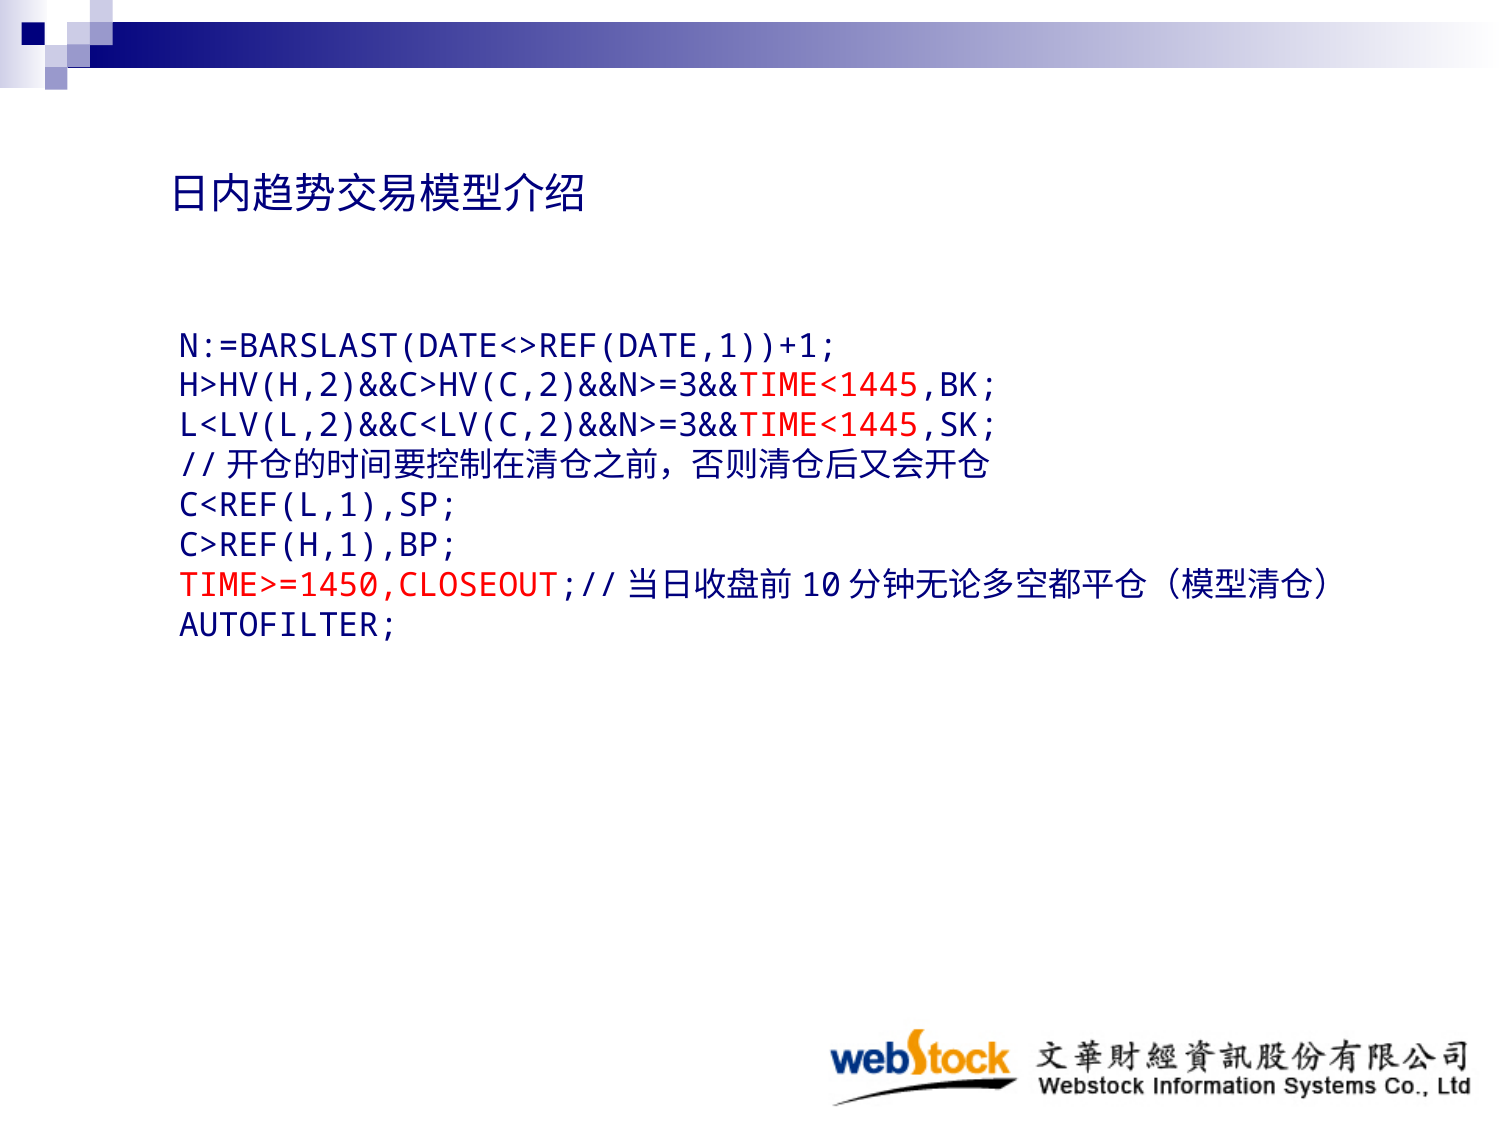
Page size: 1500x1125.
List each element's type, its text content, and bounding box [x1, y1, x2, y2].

text_box 日内趋势交易模型介绍 [154, 159, 875, 225]
picture [817, 1006, 1500, 1125]
text_box N:=BARSLAST(DATE<>REF(DATE,1))+1; H>HV(H,2)&&C>HV(C,2)&&N>=3&&TIME<1445,BK; L<LV(L,2)&&C<LV(C,2)&&N>=3&&TIME<1445,SK; //开仓的时间要控制在清仓之前，否则清仓后又会开仓 C<REF(L,1),SP; C>REF(H,1),BP; TIME>=1450,CLOSEOUT;//当日收盘前10分钟无论多空都平仓（模型清仓） AUTOFILTER; [164, 316, 1372, 651]
